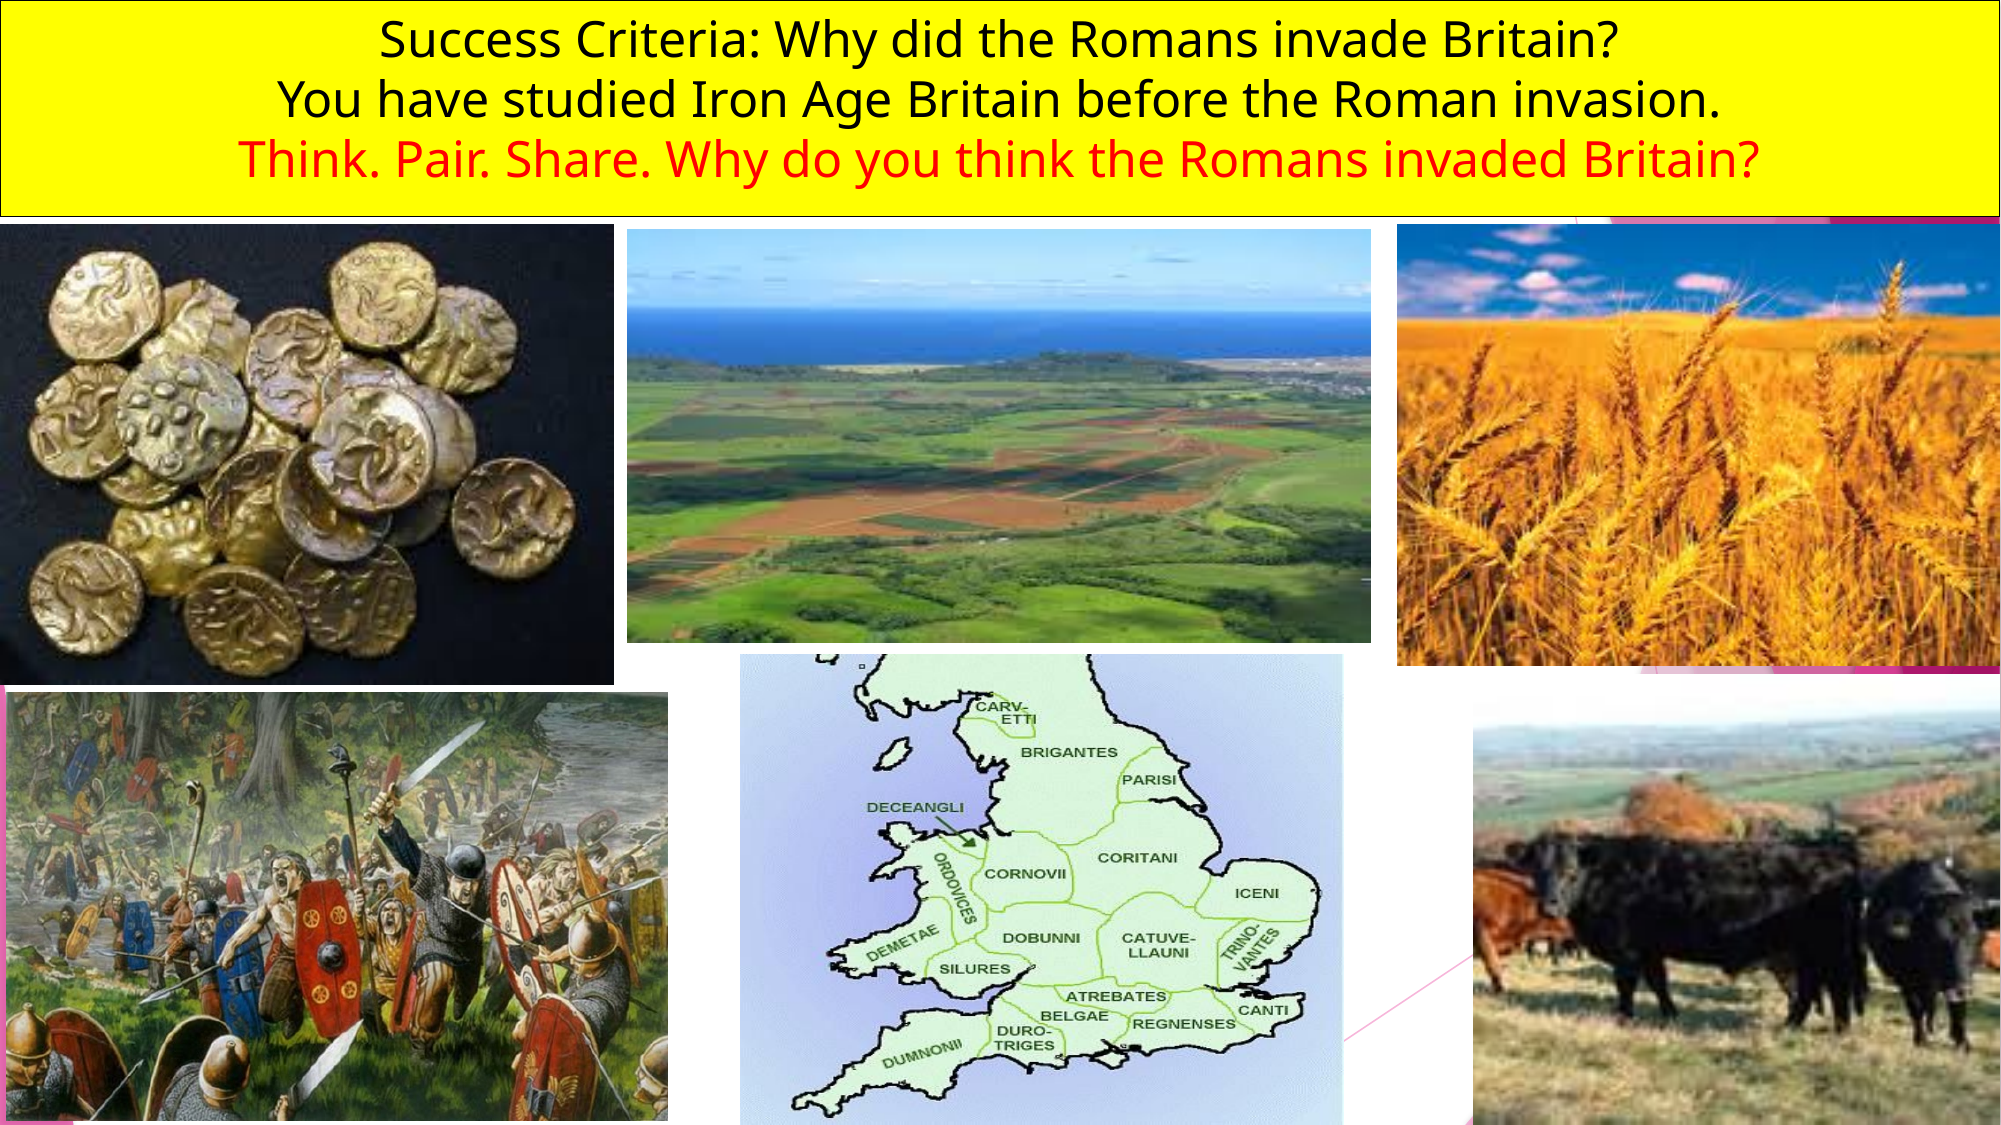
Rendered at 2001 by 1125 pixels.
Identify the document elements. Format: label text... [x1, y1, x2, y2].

picture [740, 653, 1344, 1125]
picture [1472, 674, 2000, 1125]
picture [6, 692, 668, 1121]
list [1397, 224, 2000, 666]
picture [0, 224, 615, 686]
title Success Criteria: Why did the Romans invade Britain? You have studied Iron Age Britain before the Roman invasion. Think. Pair. Share. Why do you think the Romans invaded Britain? [0, 0, 2000, 217]
picture [627, 229, 1372, 643]
